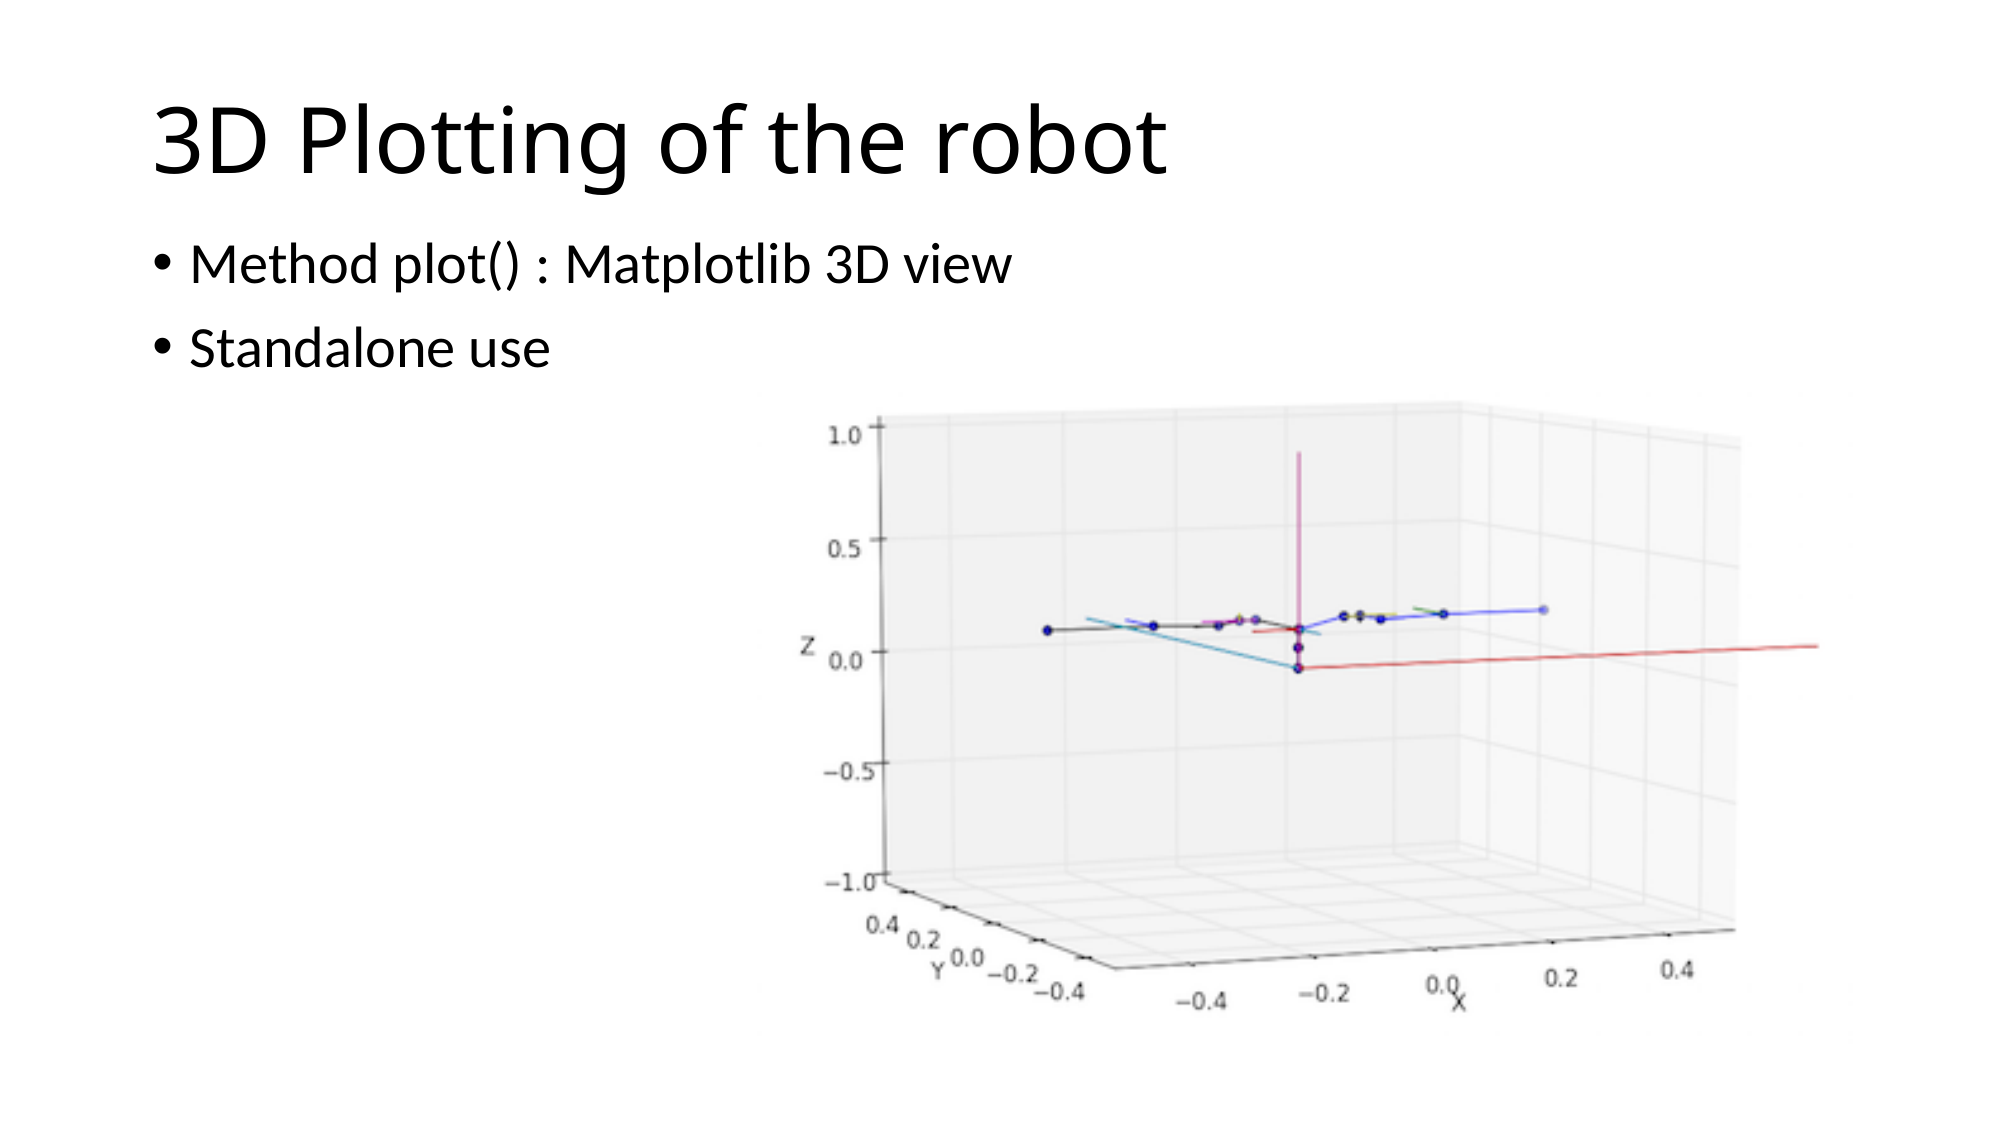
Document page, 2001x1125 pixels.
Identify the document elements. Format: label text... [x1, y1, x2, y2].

title 3D Plotting of the robot [137, 35, 1863, 225]
picture [716, 318, 1878, 1076]
list Method plot() : Matplotlib 3D view Standalone use [137, 225, 1863, 1014]
